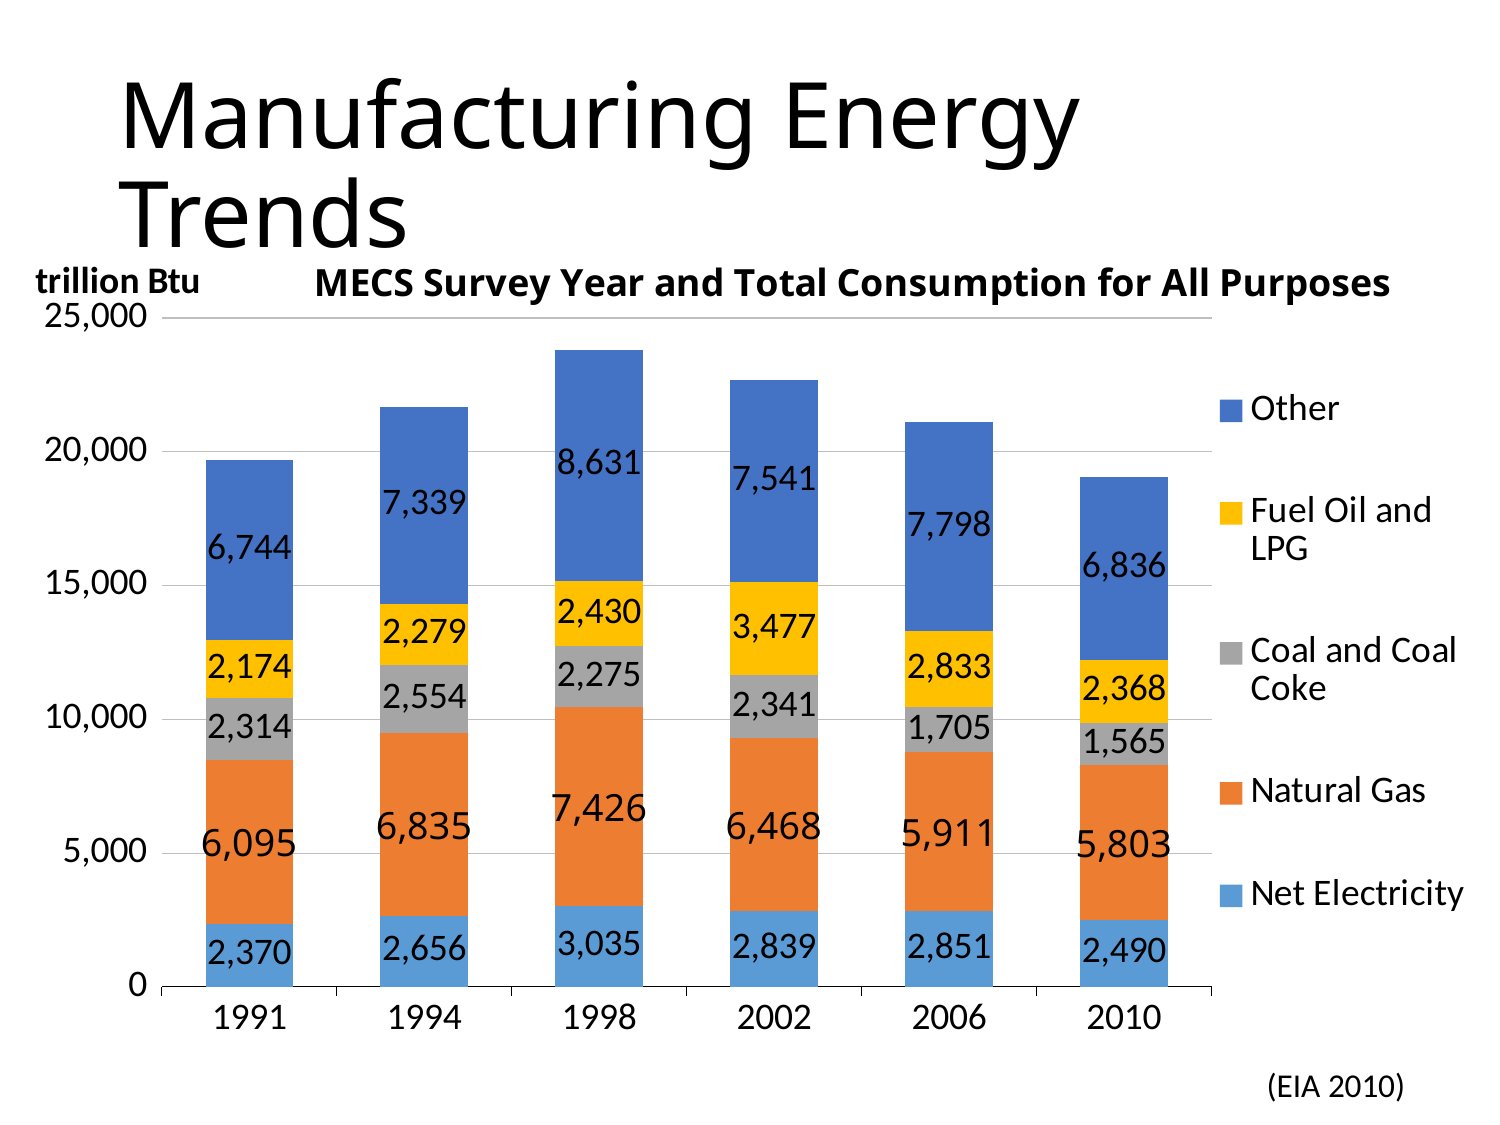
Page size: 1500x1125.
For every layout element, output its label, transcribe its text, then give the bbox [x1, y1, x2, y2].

chart [26, 243, 1486, 1114]
title Manufacturing Energy Trends [103, 59, 1397, 243]
